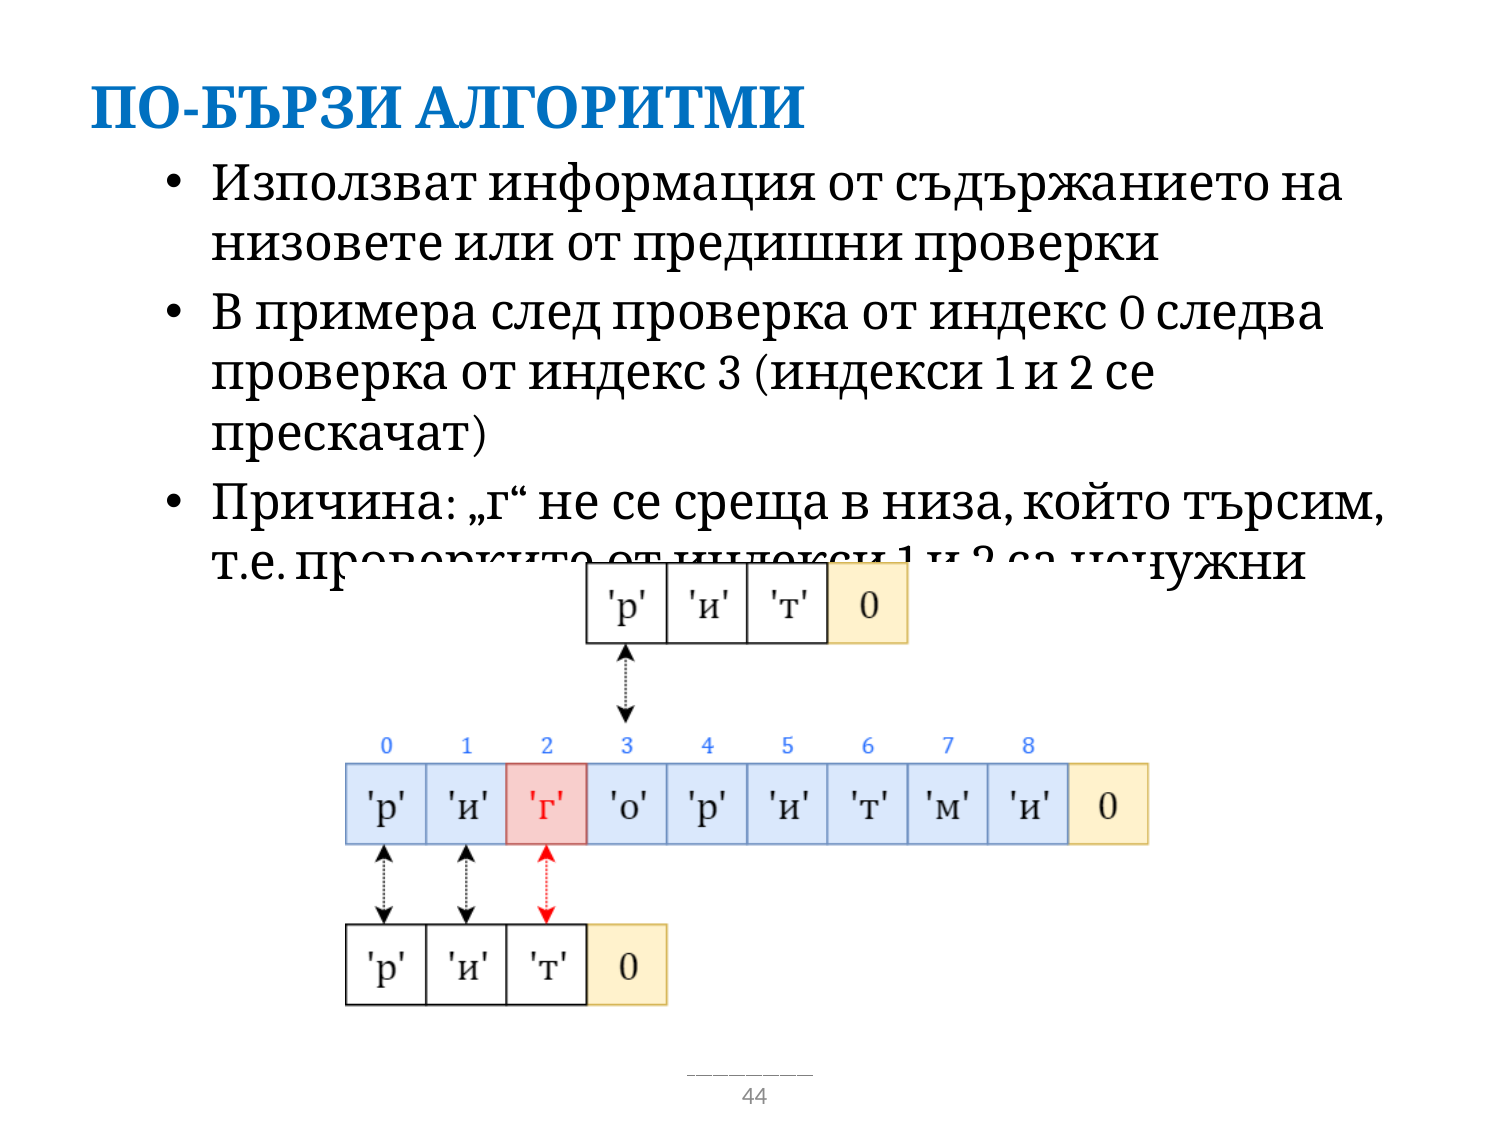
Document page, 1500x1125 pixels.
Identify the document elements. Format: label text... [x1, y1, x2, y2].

slide_number 44 [579, 1065, 930, 1125]
picture [344, 562, 1151, 1008]
list По-бързи алгоритми Използват информация от съдържанието на низовете или от предишни проверки В примера след проверка от индекс 0 следва проверка от индекс 3 (индекси 1 и 2 се прескачат) Причина: „г“ не се среща в низа, който търсим, т.е. проверките от индекси 1 и 2 са ненужни [75, 62, 1450, 1063]
